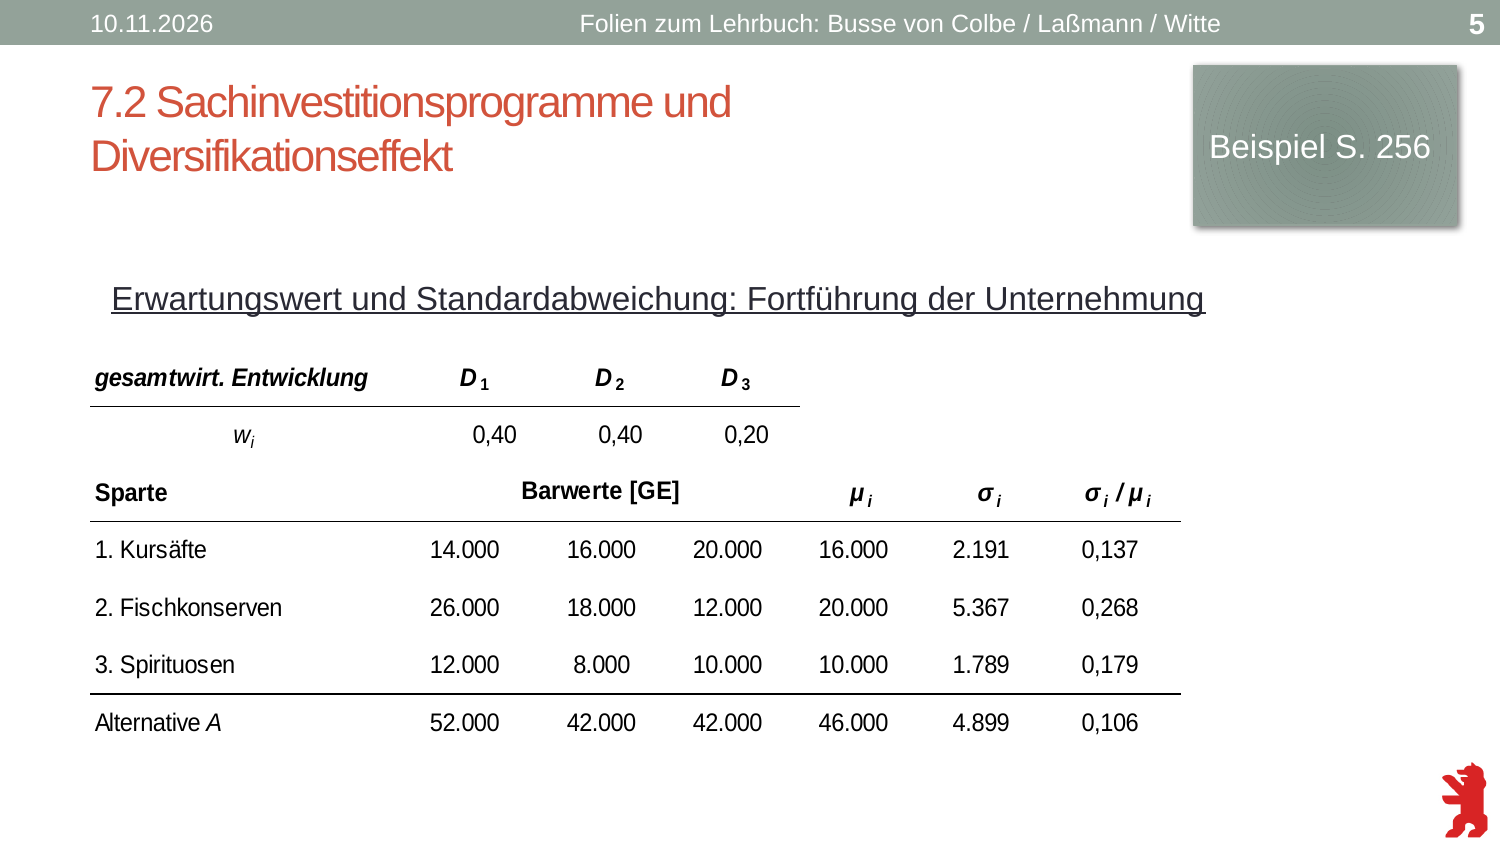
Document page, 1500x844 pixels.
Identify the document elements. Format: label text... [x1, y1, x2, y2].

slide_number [75, 2, 550, 43]
text_box Erwartungswert und Standardabweichung: Fortführung der Unternehmung [96, 269, 1221, 325]
footer Folien zum Lehrbuch: Busse von Colbe / Laßmann / Witte [562, 2, 1238, 43]
text_box Beispiel S. 256 [1193, 65, 1457, 226]
slide_number 5 [1325, 2, 1500, 43]
picture [1434, 760, 1500, 844]
title 7.2 Sachinvestitionsprogramme und Diversifikationseffekt [75, 65, 1192, 188]
picture [89, 347, 1183, 753]
